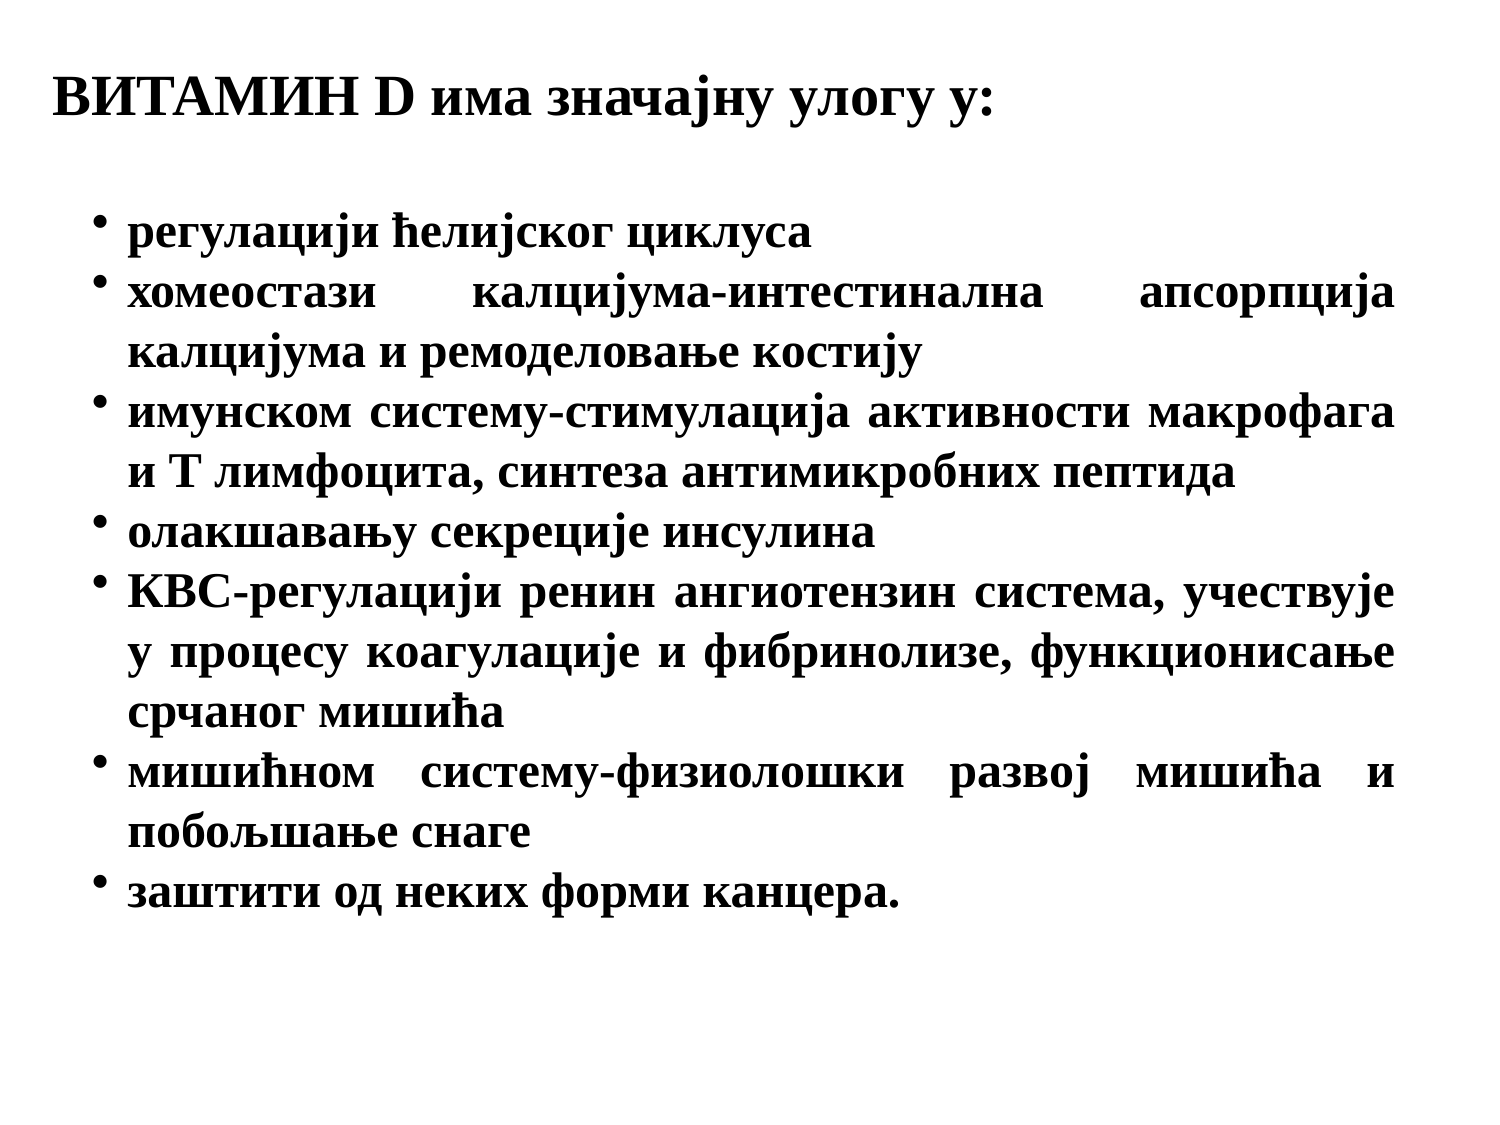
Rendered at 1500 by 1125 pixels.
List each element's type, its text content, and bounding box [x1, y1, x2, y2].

text_box ВИТАМИН D има значајну улогу у: регулацији ћелијског циклуса хомеостази калцијума-интестинална апсорпција калцијума и ремоделовање костију имунском систему-стимулација активности макрофага и Т лимфоцита, синтеза антимикробних пептида олакшавању секреције инсулина КВС-регулацији ренин ангиотензин система, учествује у процесу коагулације и фибринолизе, функционисање срчаног мишића мишићном систему-физиолошки развој мишића и побољшање снаге заштити од неких форми канцера. [37, 49, 1411, 985]
